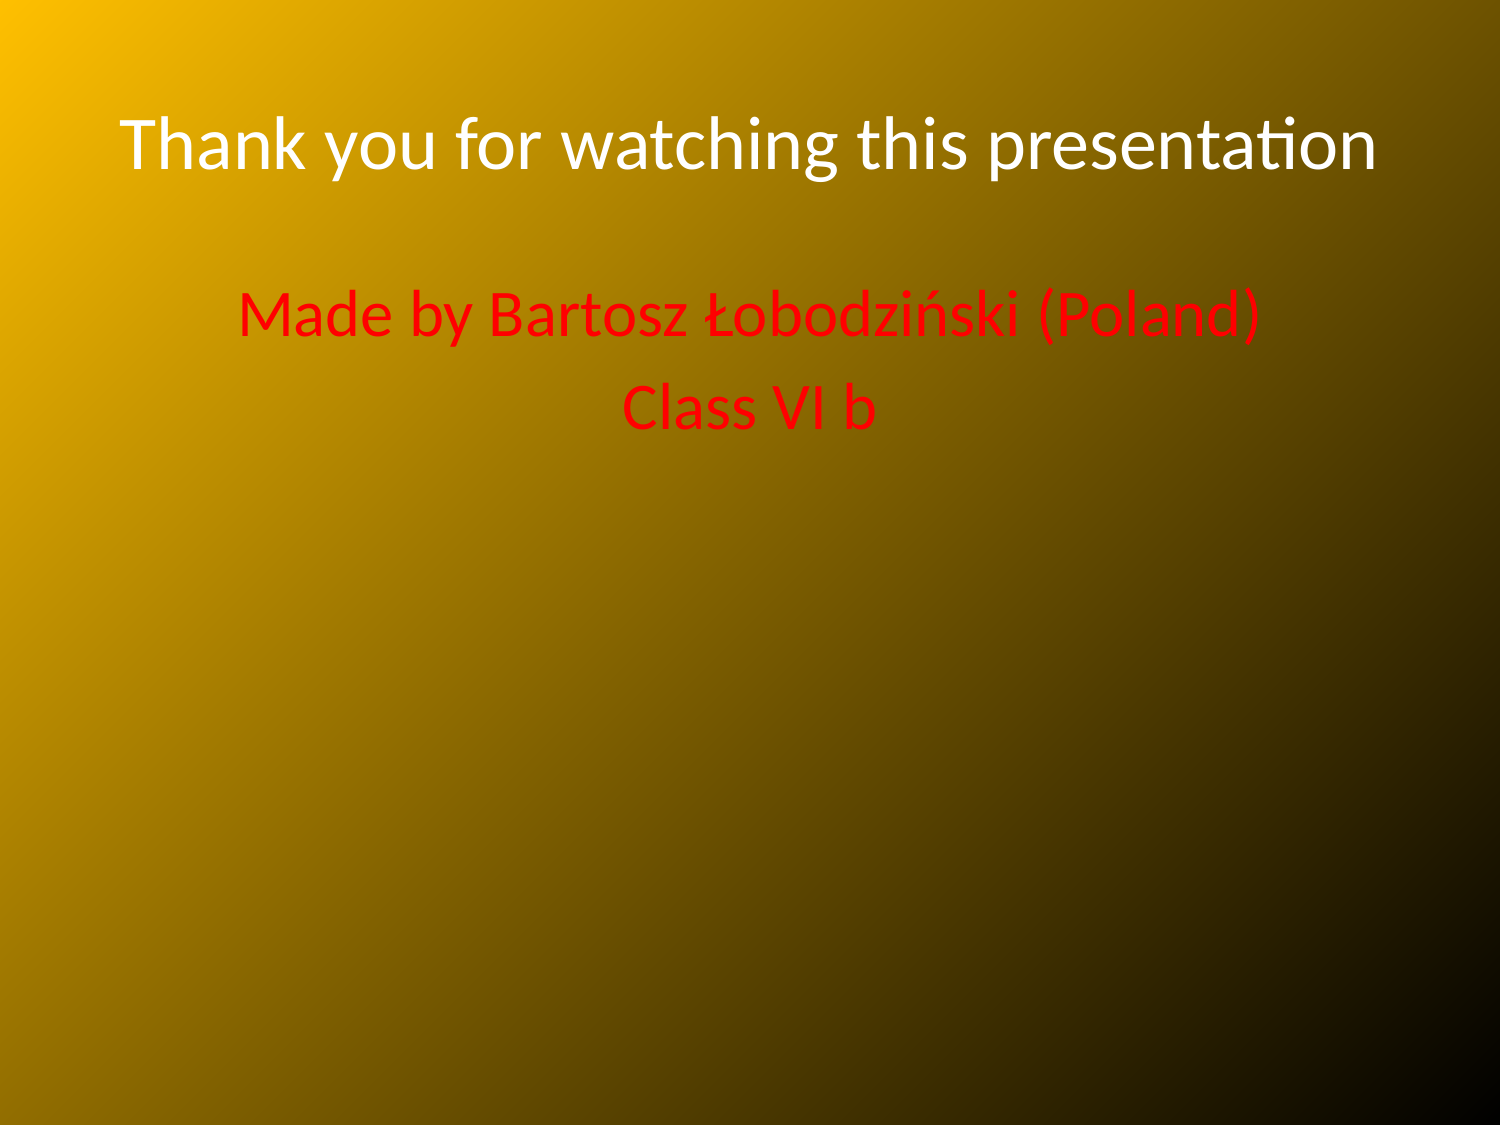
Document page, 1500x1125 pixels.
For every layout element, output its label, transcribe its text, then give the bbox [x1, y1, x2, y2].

list Made by Bartosz Łobodziński (Poland) Class VI b [75, 262, 1425, 1005]
title Thank you for watching this presentation [75, 45, 1425, 233]
